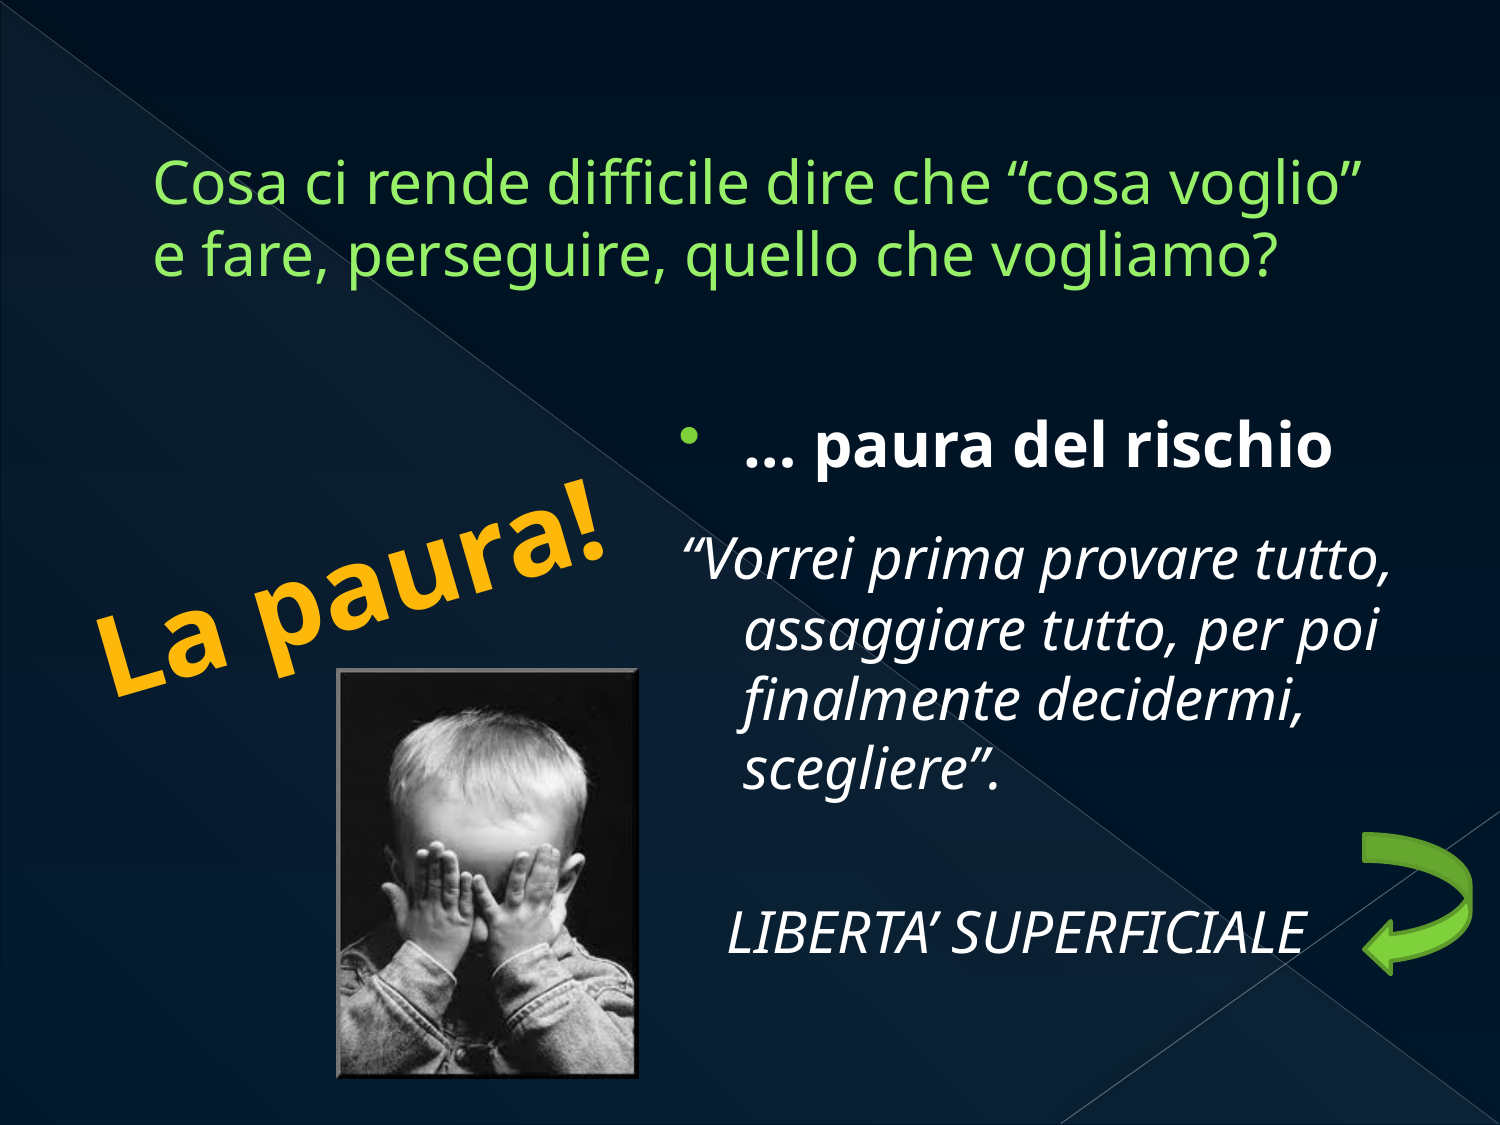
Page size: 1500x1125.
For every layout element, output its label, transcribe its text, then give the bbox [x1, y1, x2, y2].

text_box La paura! [61, 435, 635, 734]
title Cosa ci rende difficile dire che “cosa voglio” e fare, perseguire, quello che vogliamo? [76, 101, 1427, 332]
list … paura del rischio “Vorrei prima provare tutto, assaggiare tutto, per poi finalmente decidermi, scegliere”. LIBERTA’ SUPERFICIALE [655, 397, 1425, 1083]
picture [336, 668, 639, 1079]
text_box [1362, 832, 1473, 977]
